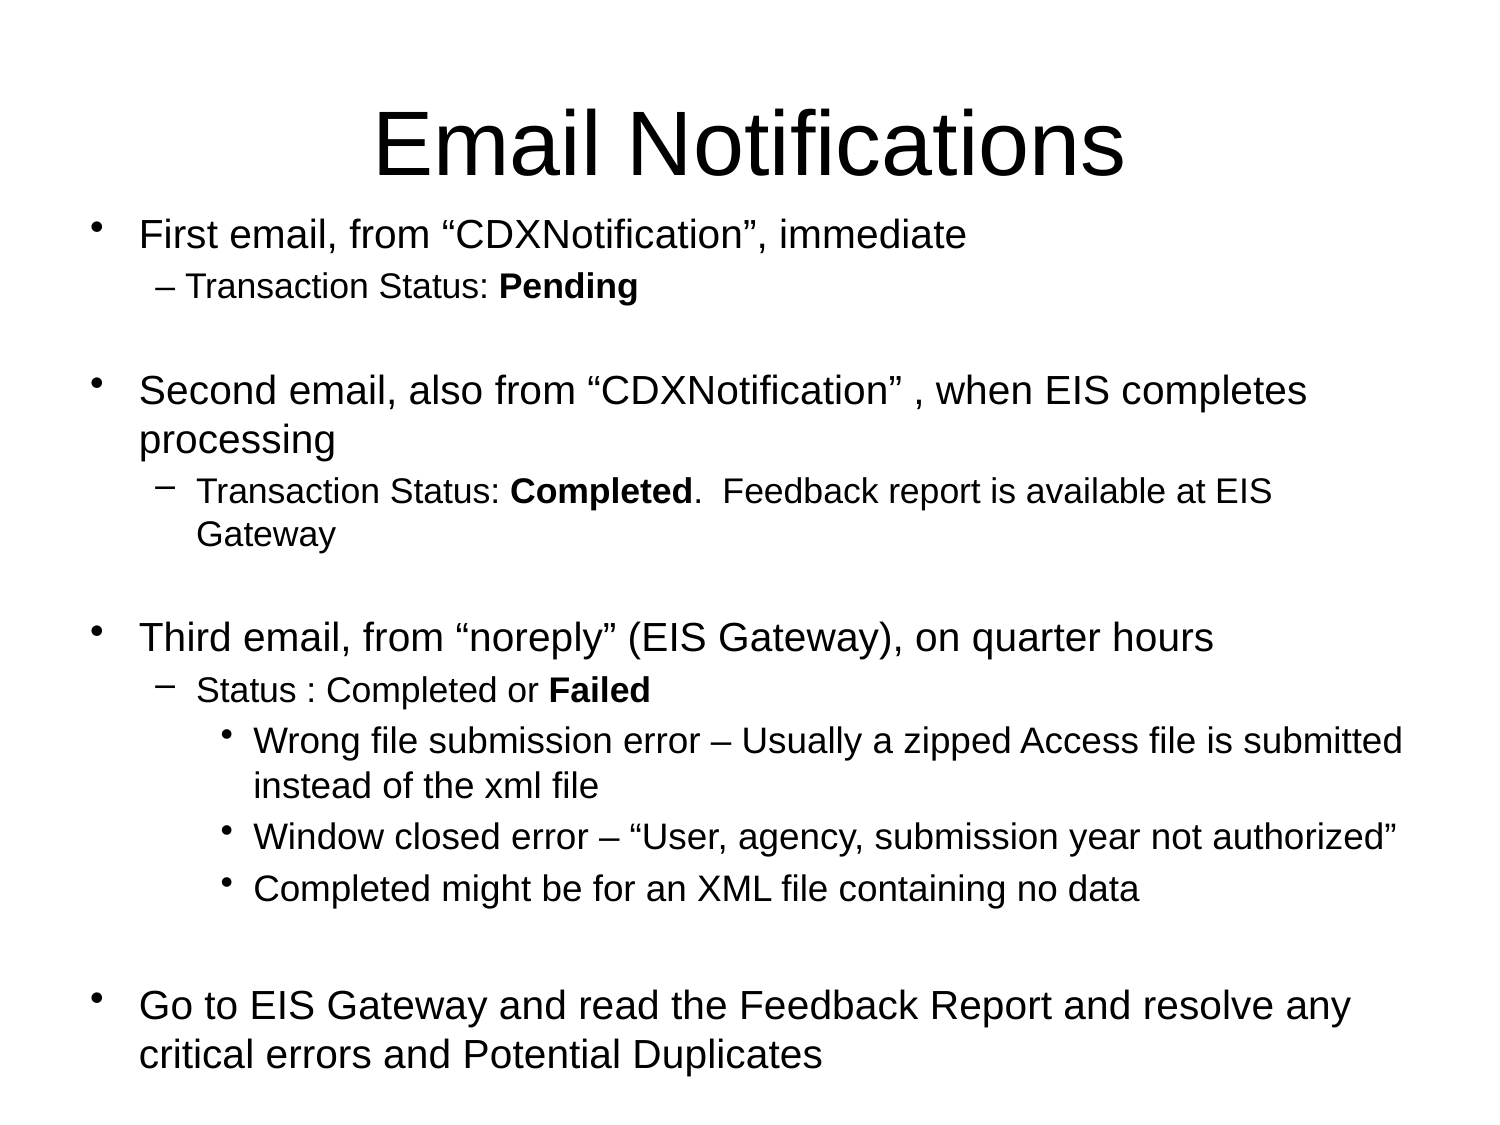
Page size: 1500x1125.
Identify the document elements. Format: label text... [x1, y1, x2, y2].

list First email, from “CDXNotification”, immediate – Transaction Status: Pending Second email, also from “CDXNotification” , when EIS completes processing Transaction Status: Completed. Feedback report is available at EIS Gateway Third email, from “noreply” (EIS Gateway), on quarter hours Status : Completed or Failed Wrong file submission error – Usually a zipped Access file is submitted instead of the xml file Window closed error – “User, agency, submission year not authorized” Completed might be for an XML file containing no data Go to EIS Gateway and read the Feedback Report and resolve any critical errors and Potential Duplicates [74, 199, 1438, 1088]
title Email Notifications [74, 44, 1426, 199]
